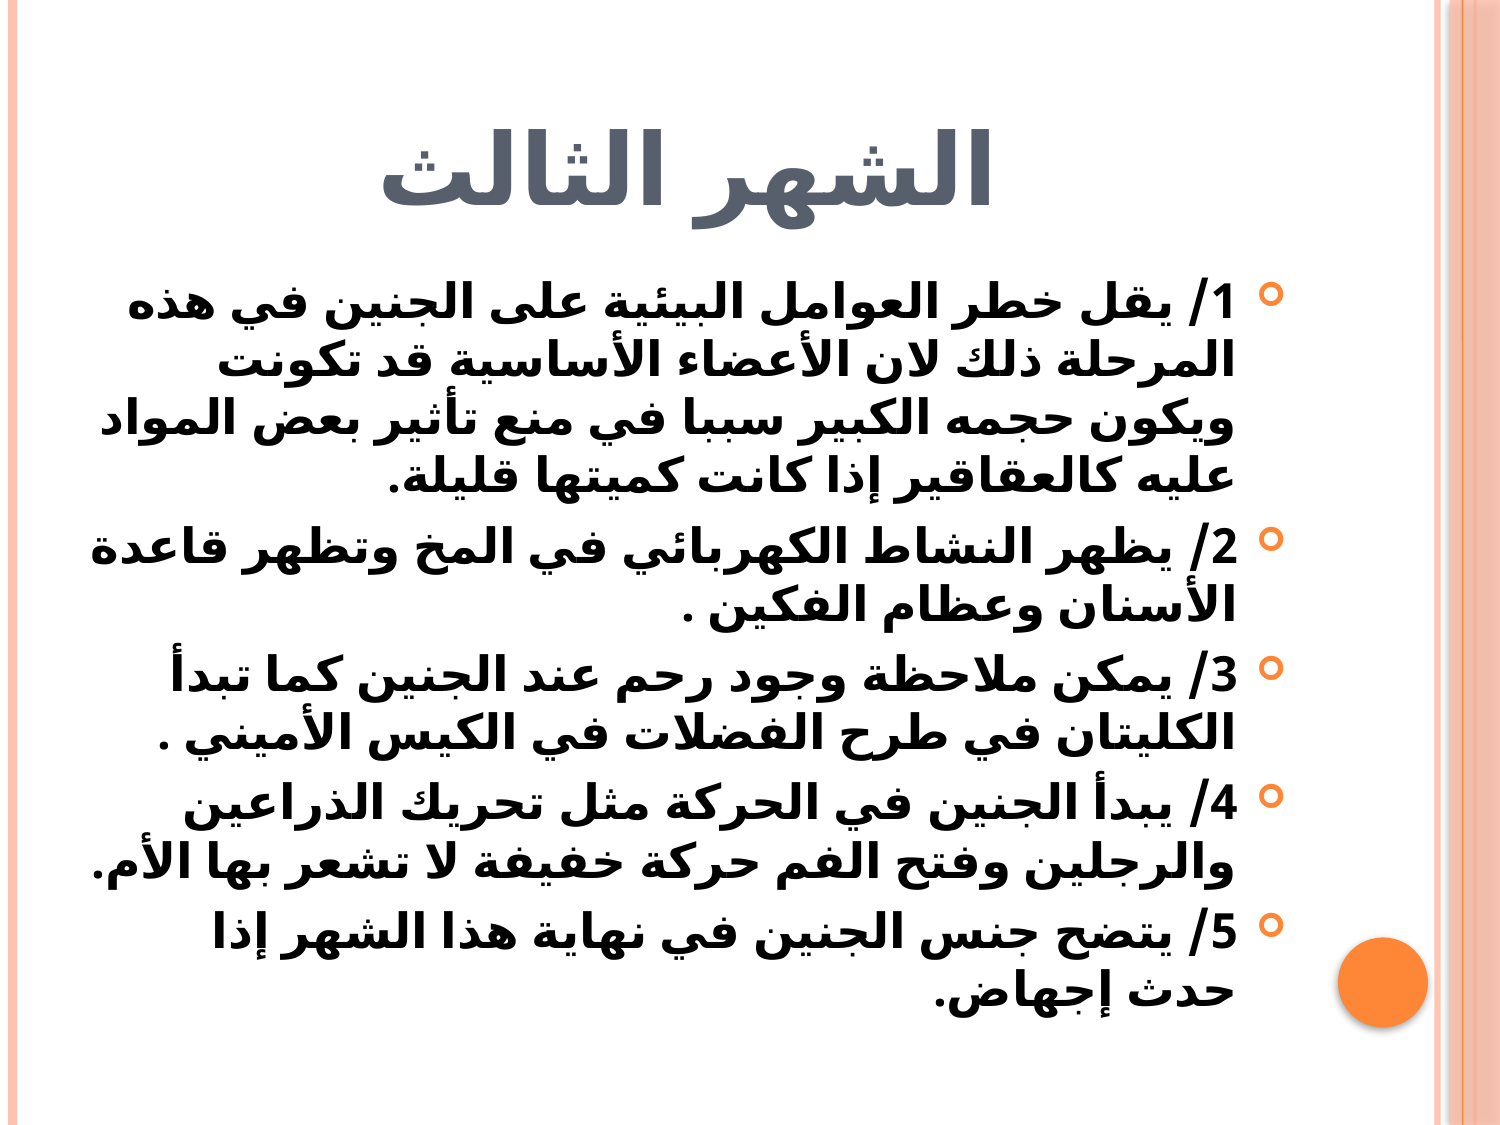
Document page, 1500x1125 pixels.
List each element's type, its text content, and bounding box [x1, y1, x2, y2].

title الشهر الثالث [75, 45, 1300, 233]
list 1/ يقل خطر العوامل البيئية على الجنين في هذه المرحلة ذلك لان الأعضاء الأساسية قد تكونت ويكون حجمه الكبير سببا في منع تأثير بعض المواد عليه كالعقاقير إذا كانت كميتها قليلة. 2/ يظهر النشاط الكهربائي في المخ وتظهر قاعدة الأسنان وعظام الفكين . 3/ يمكن ملاحظة وجود رحم عند الجنين كما تبدأ الكليتان في طرح الفضلات في الكيس الأميني . 4/ يبدأ الجنين في الحركة مثل تحريك الذراعين والرجلين وفتح الفم حركة خفيفة لا تشعر بها الأم. 5/ يتضح جنس الجنين في نهاية هذا الشهر إذا حدث إجهاض. [75, 262, 1300, 1062]
